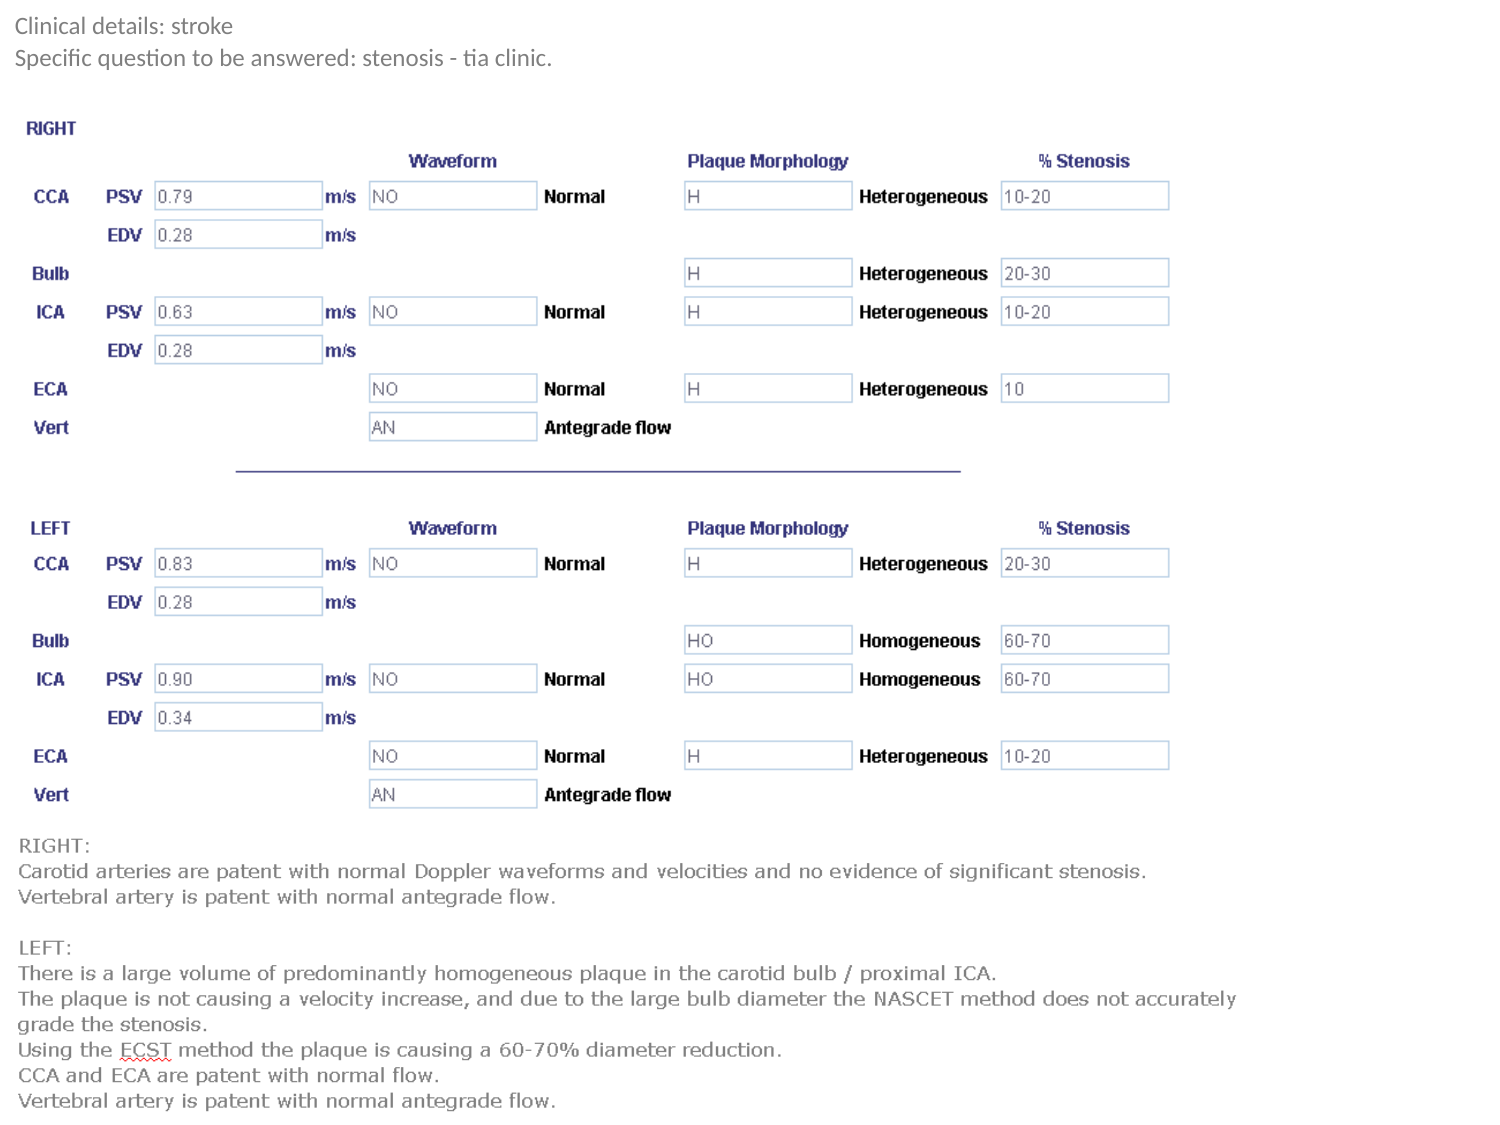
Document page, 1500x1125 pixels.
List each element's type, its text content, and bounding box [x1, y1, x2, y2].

picture [17, 107, 1265, 1124]
text_box Clinical details: stroke Specific question to be answered: stenosis - tia clinic. [0, 0, 1463, 79]
